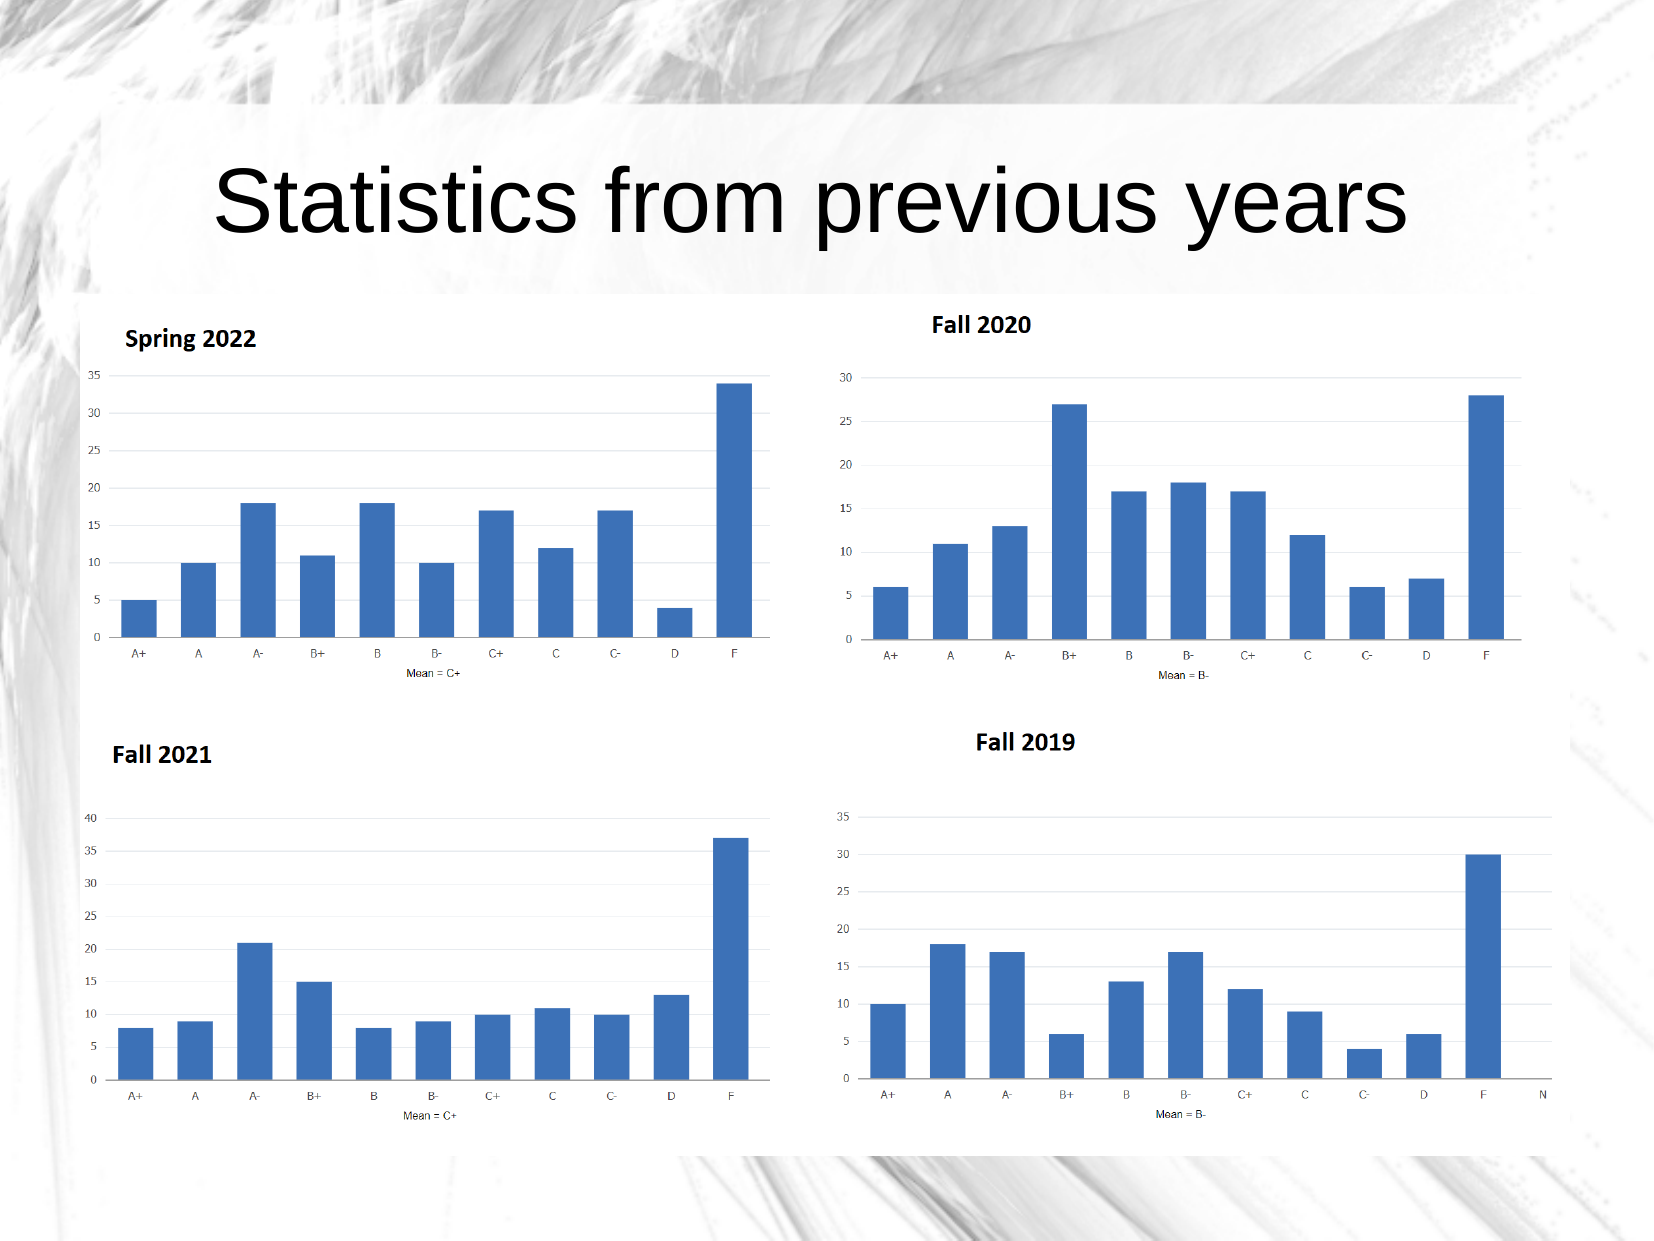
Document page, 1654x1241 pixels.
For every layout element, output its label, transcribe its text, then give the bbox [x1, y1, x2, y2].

picture [0, 0, 1654, 1241]
title Statistics from previous years [118, 112, 1506, 281]
